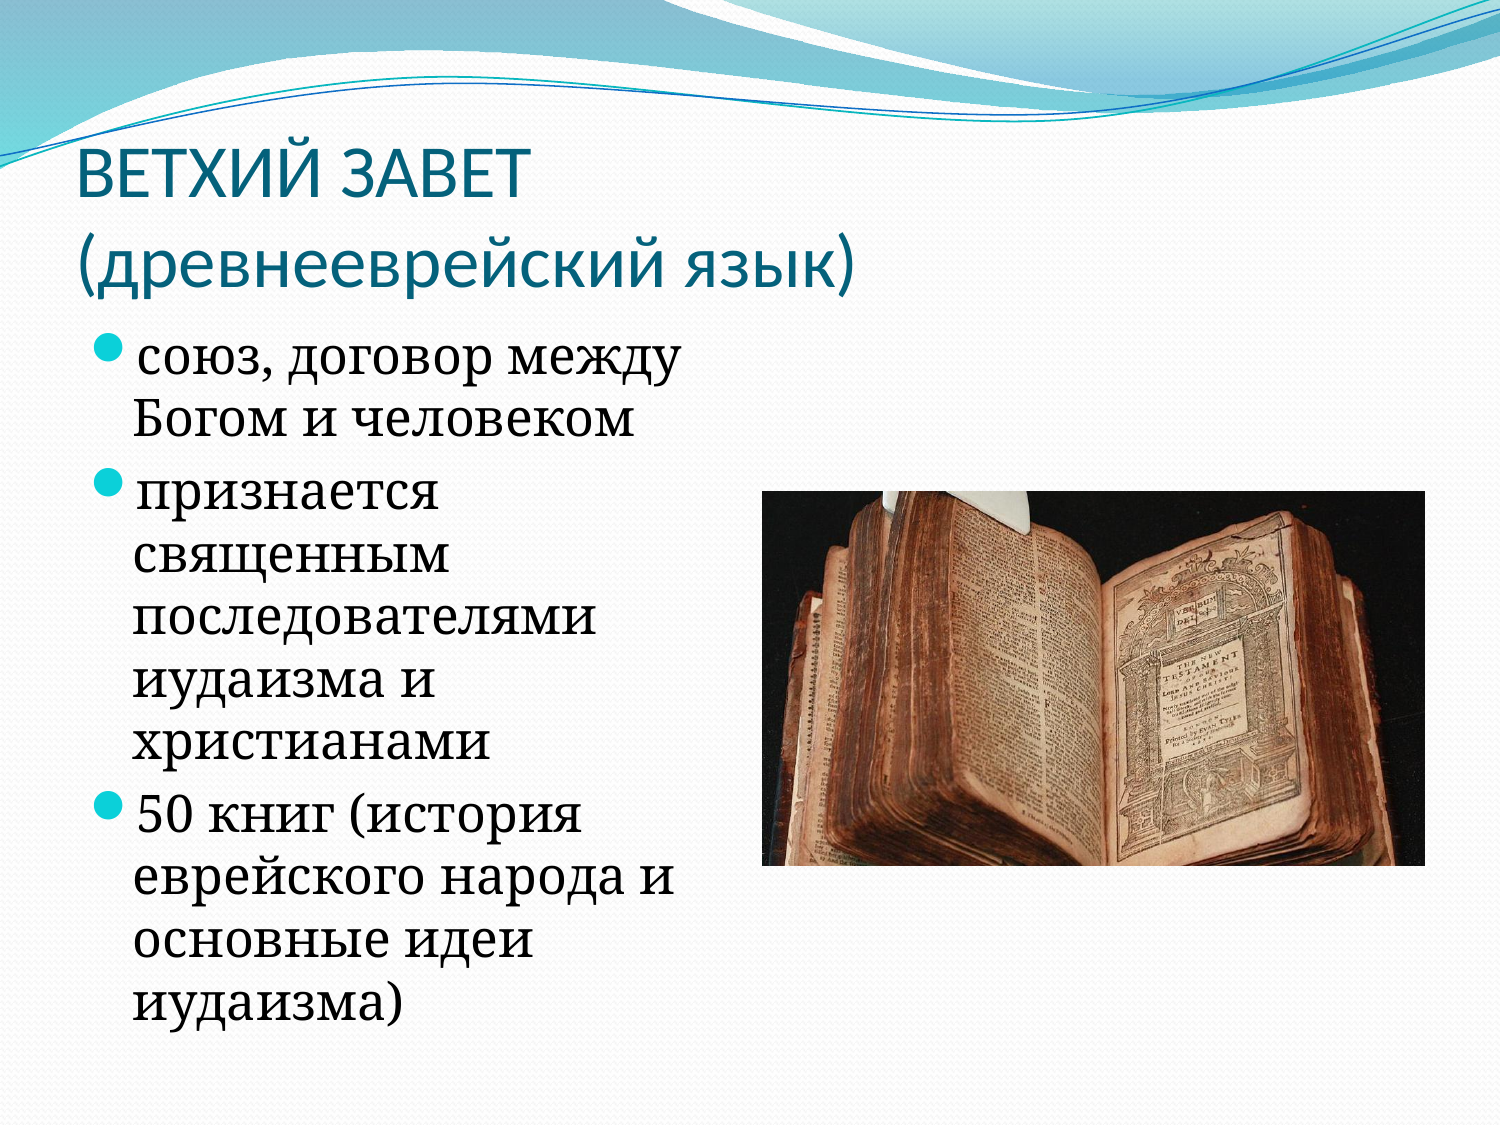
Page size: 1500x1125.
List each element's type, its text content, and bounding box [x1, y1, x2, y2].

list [762, 491, 1426, 867]
title ВЕТХИЙ ЗАВЕТ (древнееврейский язык) [75, 115, 1425, 303]
list союз, договор между Богом и человеком признается священным последователями иудаизма и христианами 50 книг (история еврейского народа и основные идеи иудаизма) [75, 314, 738, 1043]
